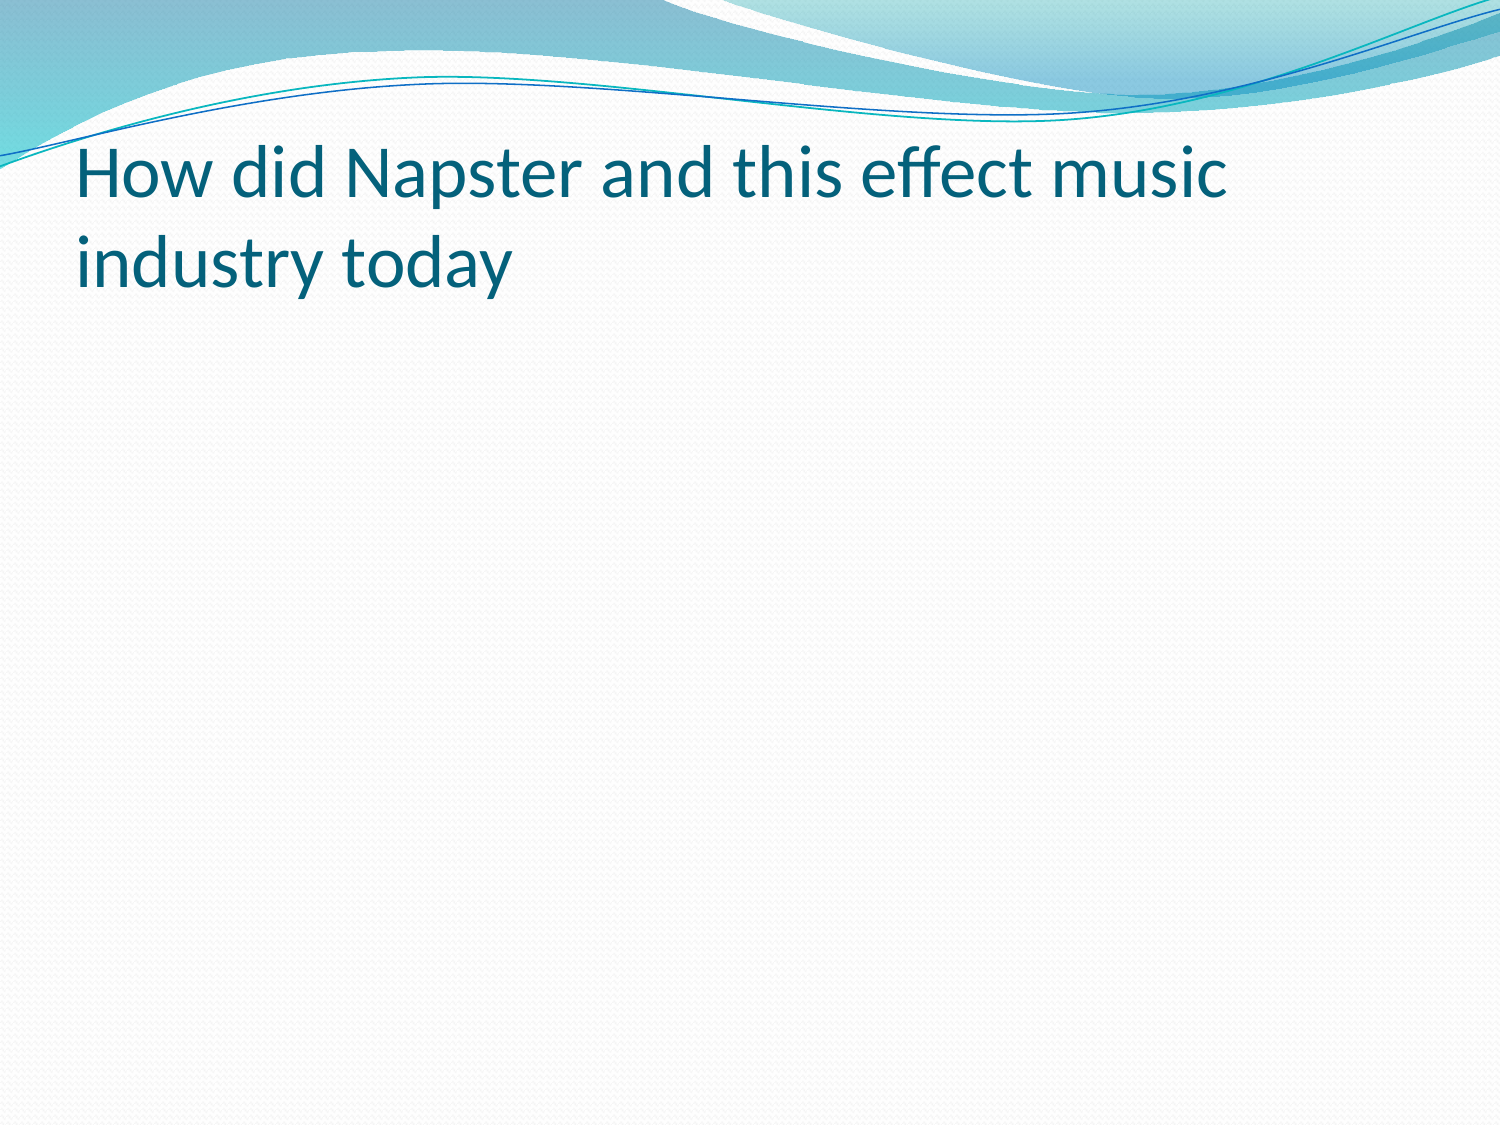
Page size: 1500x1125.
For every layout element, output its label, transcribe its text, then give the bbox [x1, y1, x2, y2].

title How did Napster and this effect music industry today [75, 115, 1425, 303]
